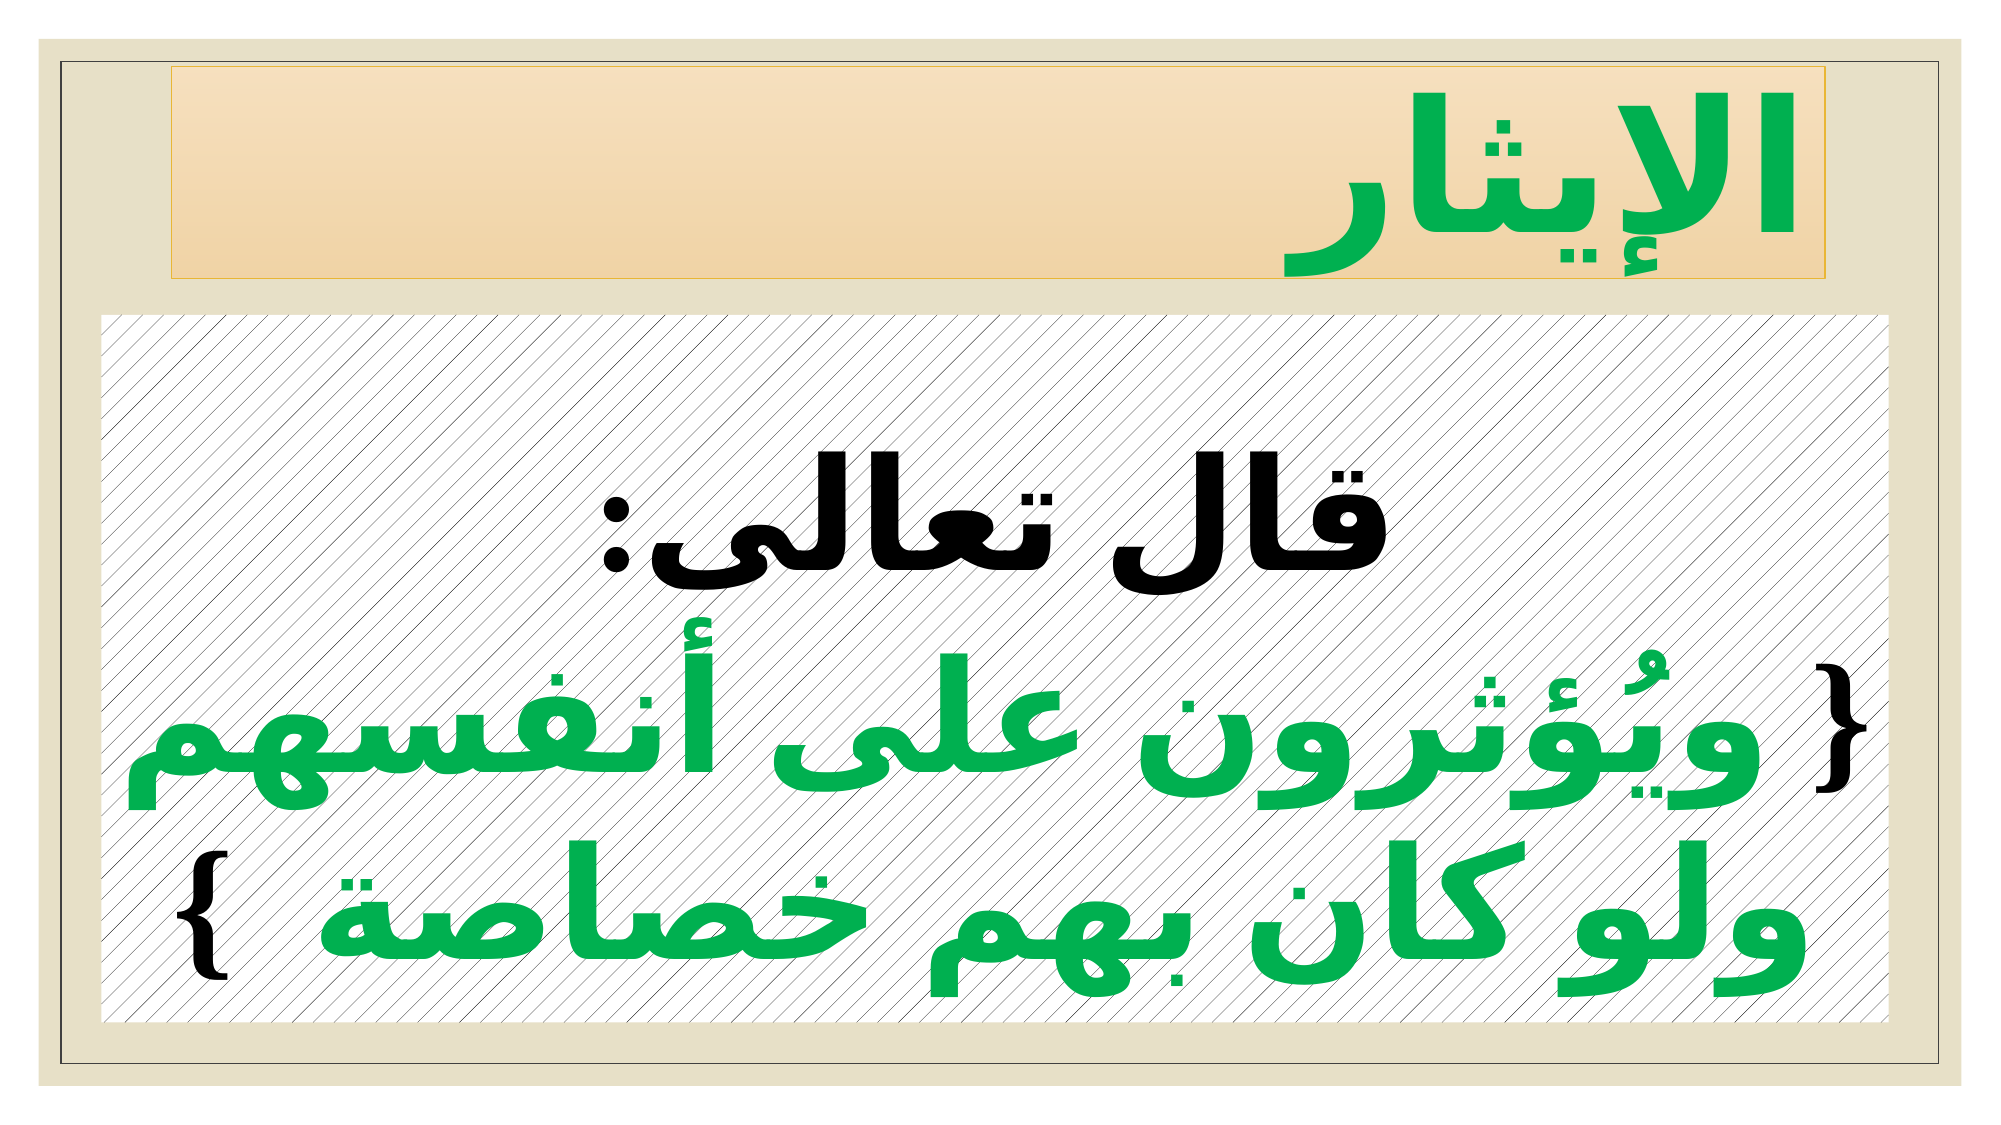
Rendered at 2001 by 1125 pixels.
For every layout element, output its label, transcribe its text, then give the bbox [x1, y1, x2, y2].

list قال تعالى: { ويُؤثرون على أنفسهم ولو كان بهم خصاصة } [101, 314, 1889, 1023]
title الإيثار [171, 66, 1826, 279]
